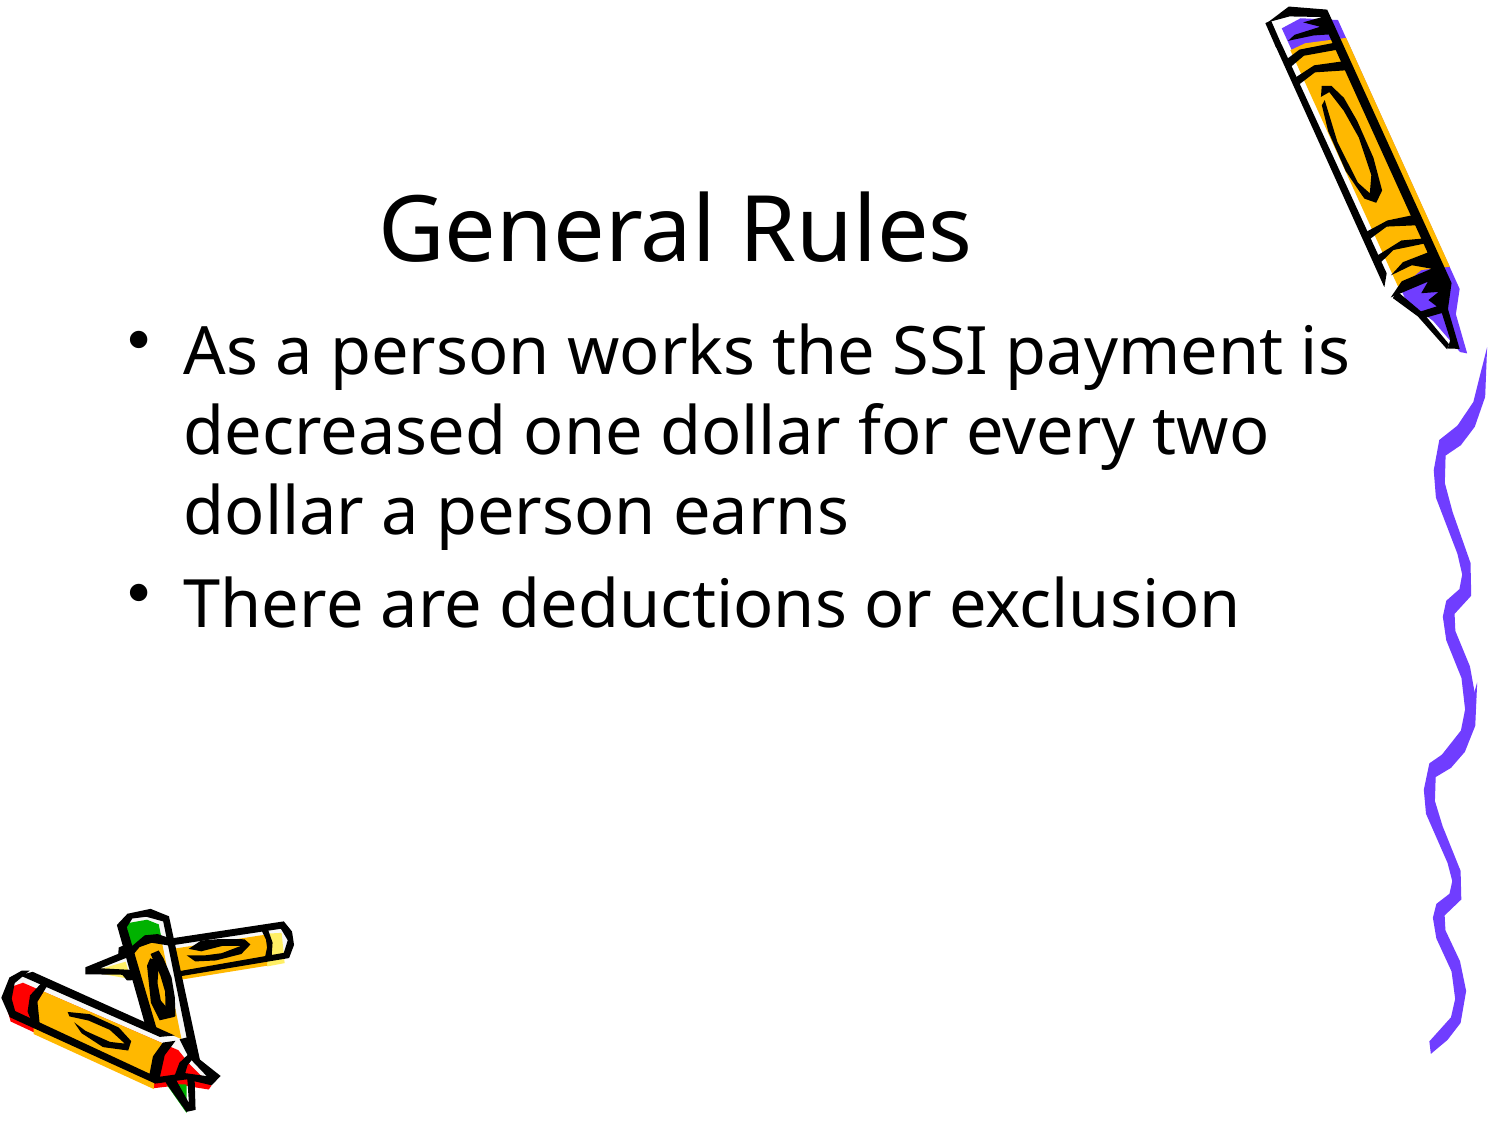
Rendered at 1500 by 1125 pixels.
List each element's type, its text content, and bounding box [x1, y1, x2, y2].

list As a person works the SSI payment is decreased one dollar for every two dollar a person earns There are deductions or exclusion [112, 299, 1375, 900]
title General Rules [112, 24, 1240, 288]
